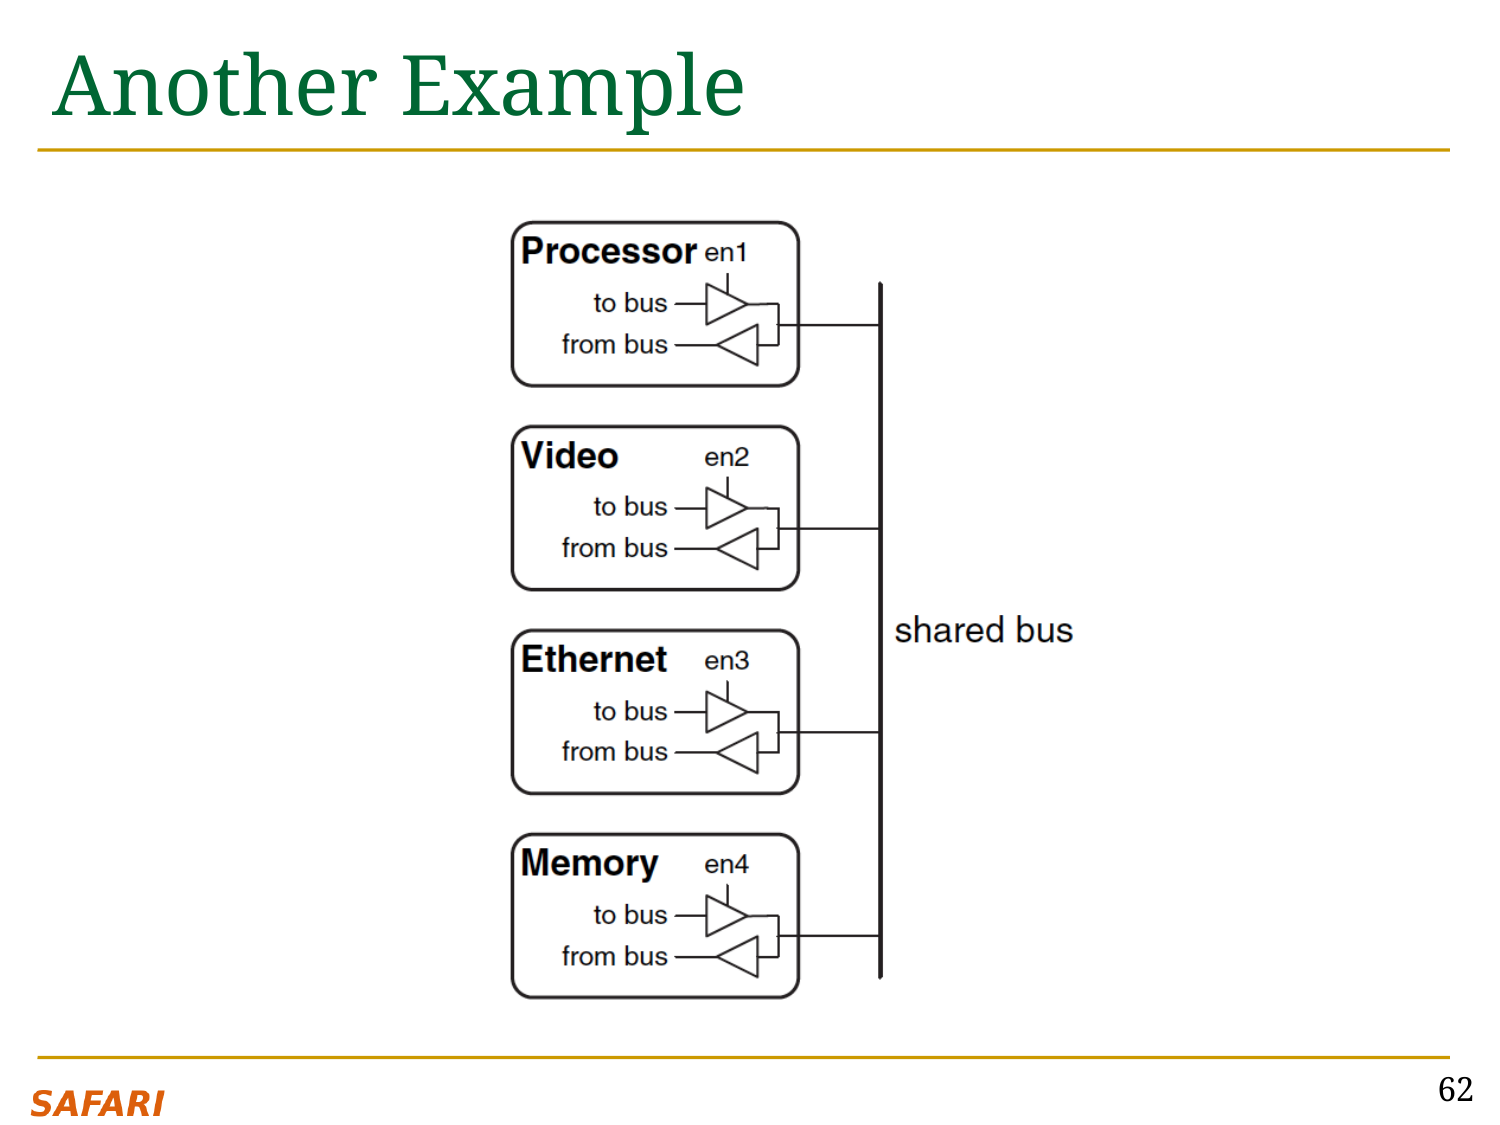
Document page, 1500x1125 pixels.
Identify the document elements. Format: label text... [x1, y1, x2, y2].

picture [474, 181, 1100, 1046]
picture [29, 1083, 169, 1124]
slide_number 62 [1139, 1045, 1490, 1121]
title Another Example [37, 24, 1450, 170]
